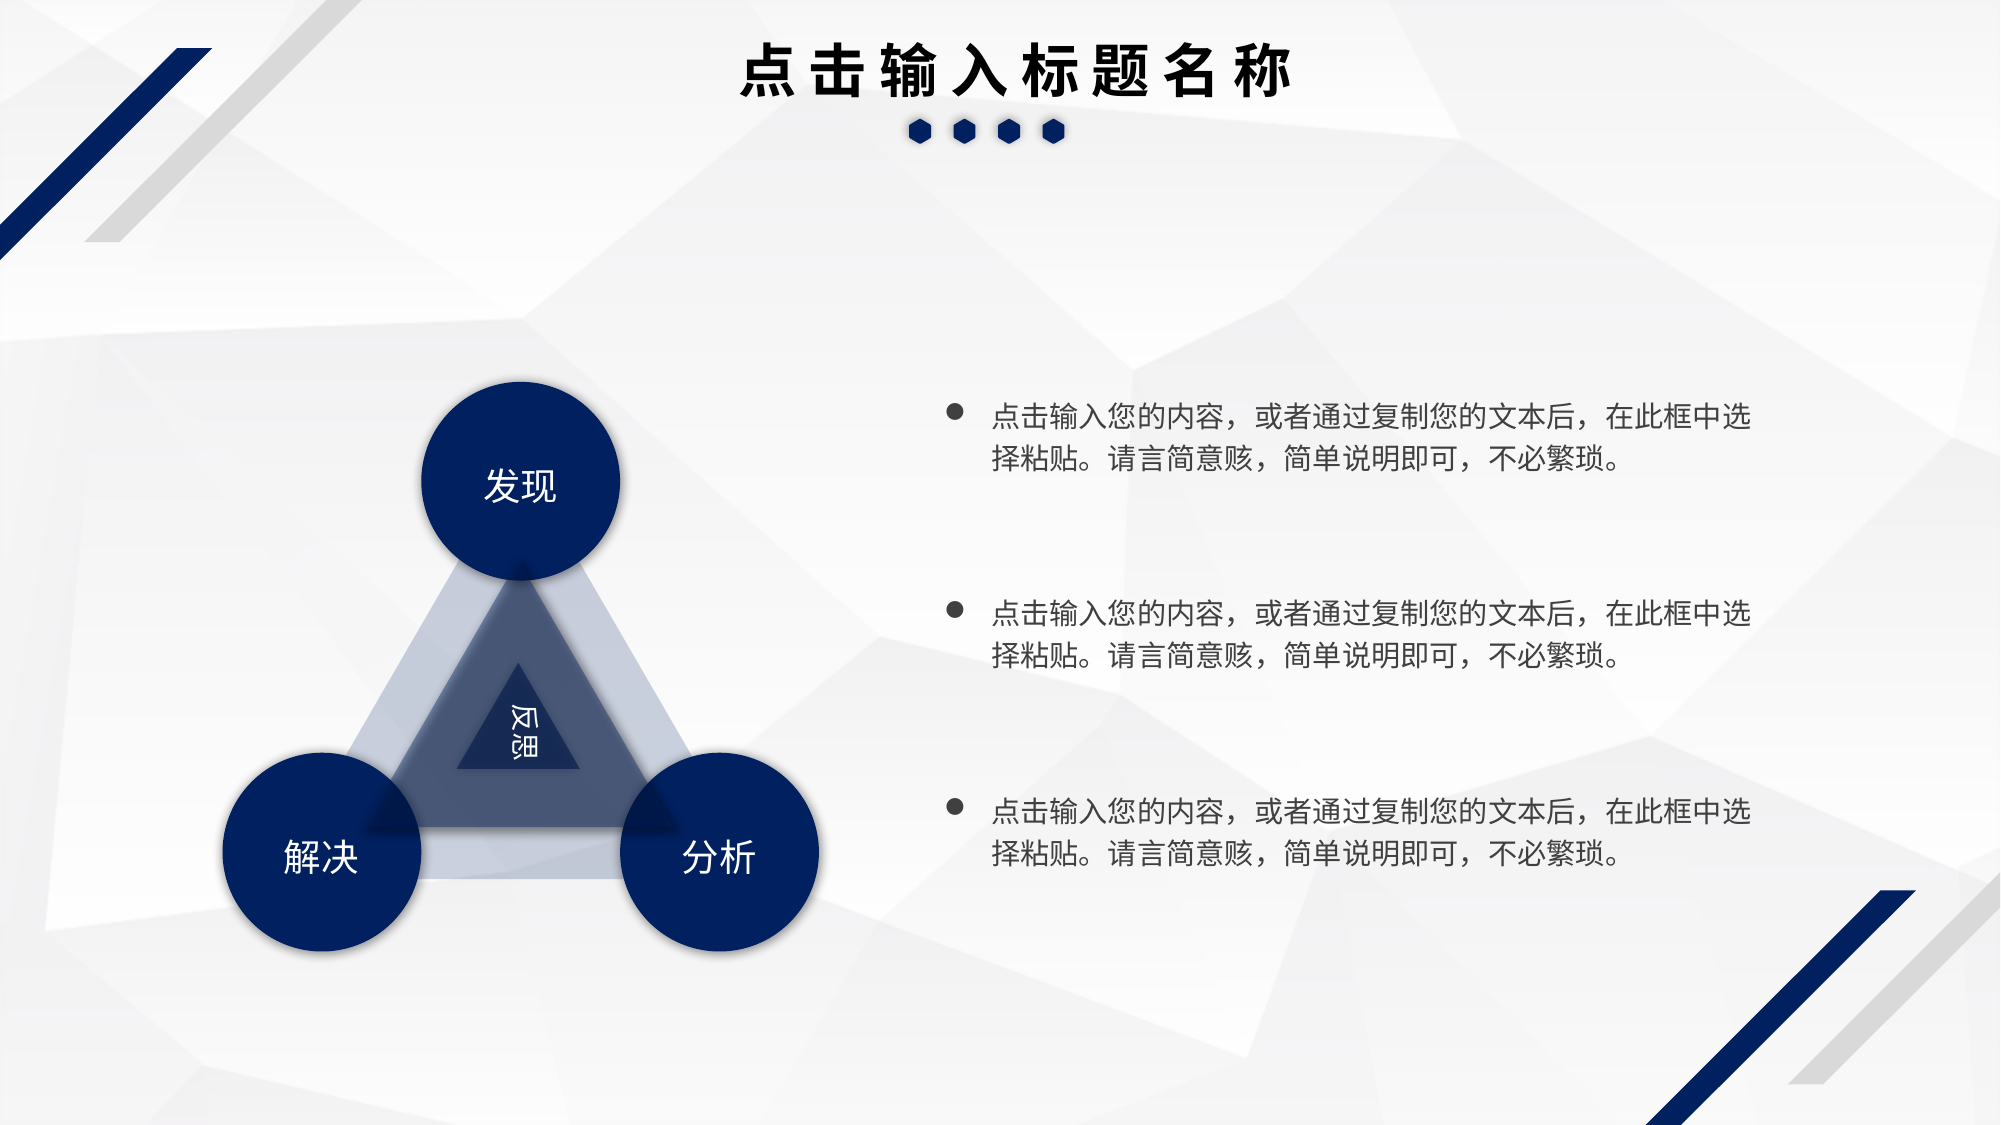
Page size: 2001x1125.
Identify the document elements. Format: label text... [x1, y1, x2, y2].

text_box 点击输入您的内容，或者通过复制您的文本后，在此框中选择粘贴。请言简意赅，简单说明即可，不必繁琐。 [929, 778, 1778, 878]
text_box [997, 117, 1022, 145]
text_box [222, 381, 819, 952]
text_box 点击输入您的内容，或者通过复制您的文本后，在此框中选择粘贴。请言简意赅，简单说明即可，不必繁琐。 [929, 383, 1778, 483]
text_box [1041, 117, 1066, 145]
text_box [908, 117, 933, 145]
text_box 点击输入标题名称 [723, 27, 1307, 112]
text_box [952, 117, 977, 145]
text_box 点击输入您的内容，或者通过复制您的文本后，在此框中选择粘贴。请言简意赅，简单说明即可，不必繁琐。 [929, 581, 1778, 680]
picture [0, 0, 2001, 1125]
